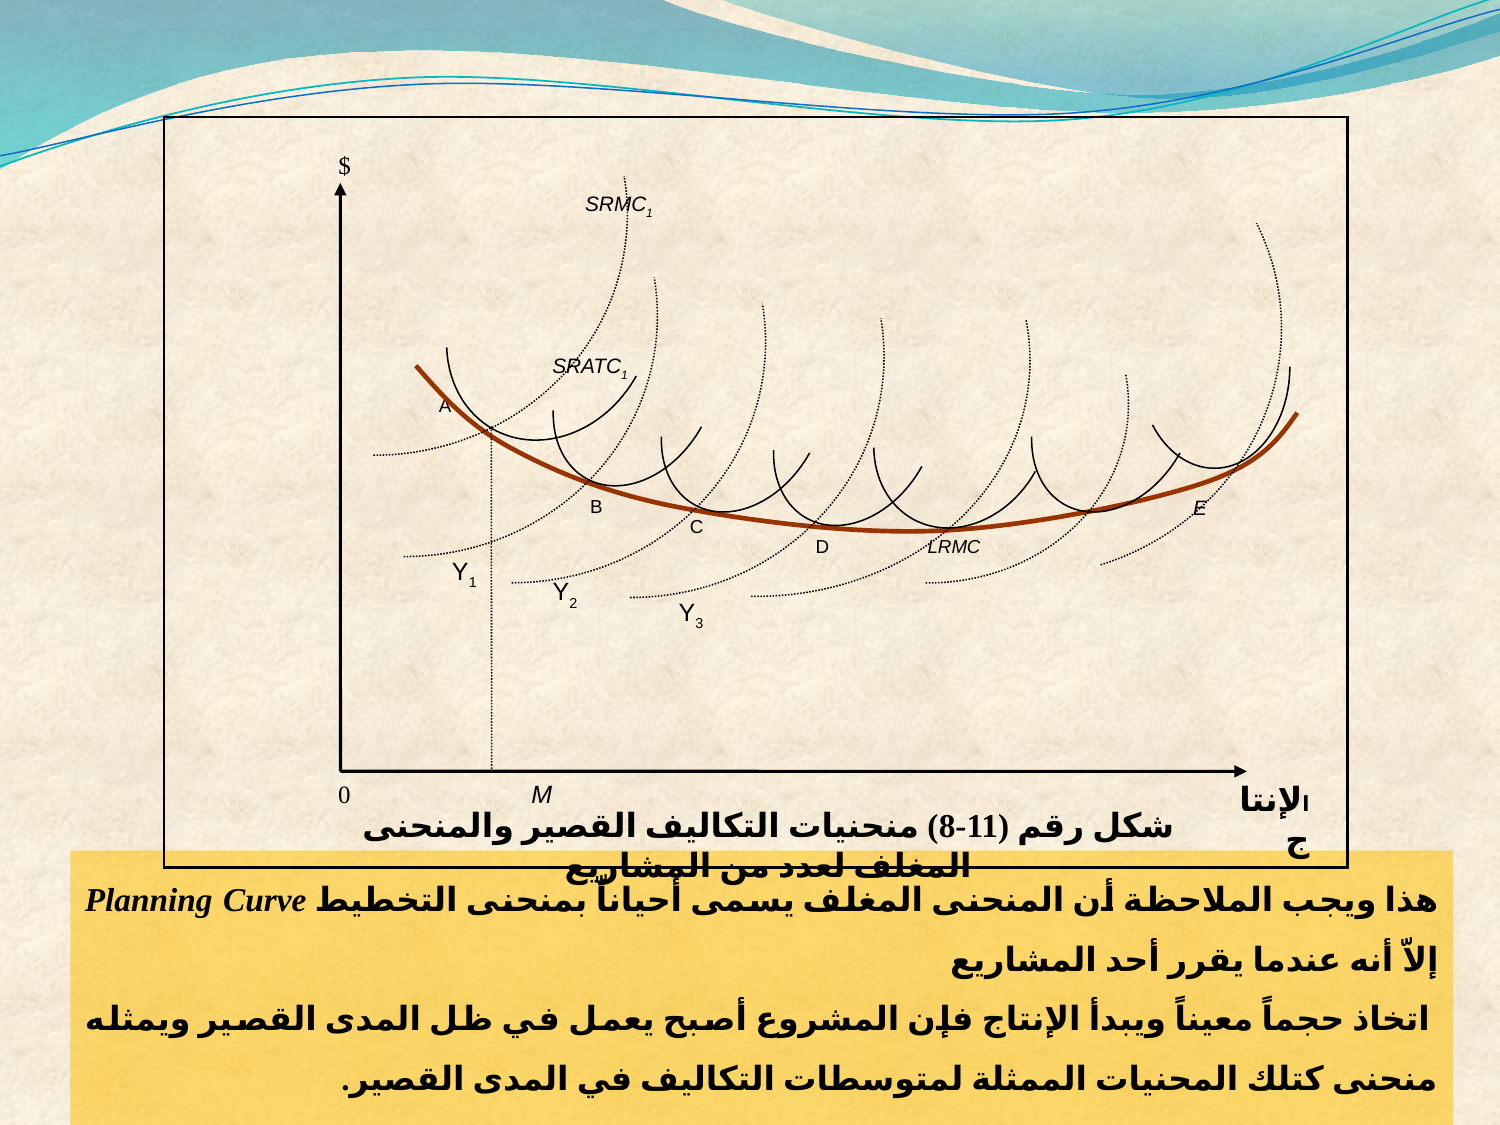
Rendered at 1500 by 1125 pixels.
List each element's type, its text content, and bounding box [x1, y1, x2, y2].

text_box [163, 116, 1348, 868]
text_box هذا ويجب الملاحظة أن المنحنى المغلف يسمى أحياناّ بمنحنى التخطيط Planning Curve إلاّ أنه عندما يقرر أحد المشاريع اتخاذ حجماً معيناً ويبدأ الإنتاج فإن المشروع أصبح يعمل في ظل المدى القصير ويمثله منحنى كتلك المحنيات الممثلة لمتوسطات التكاليف في المدى القصير. [70, 850, 1454, 1125]
